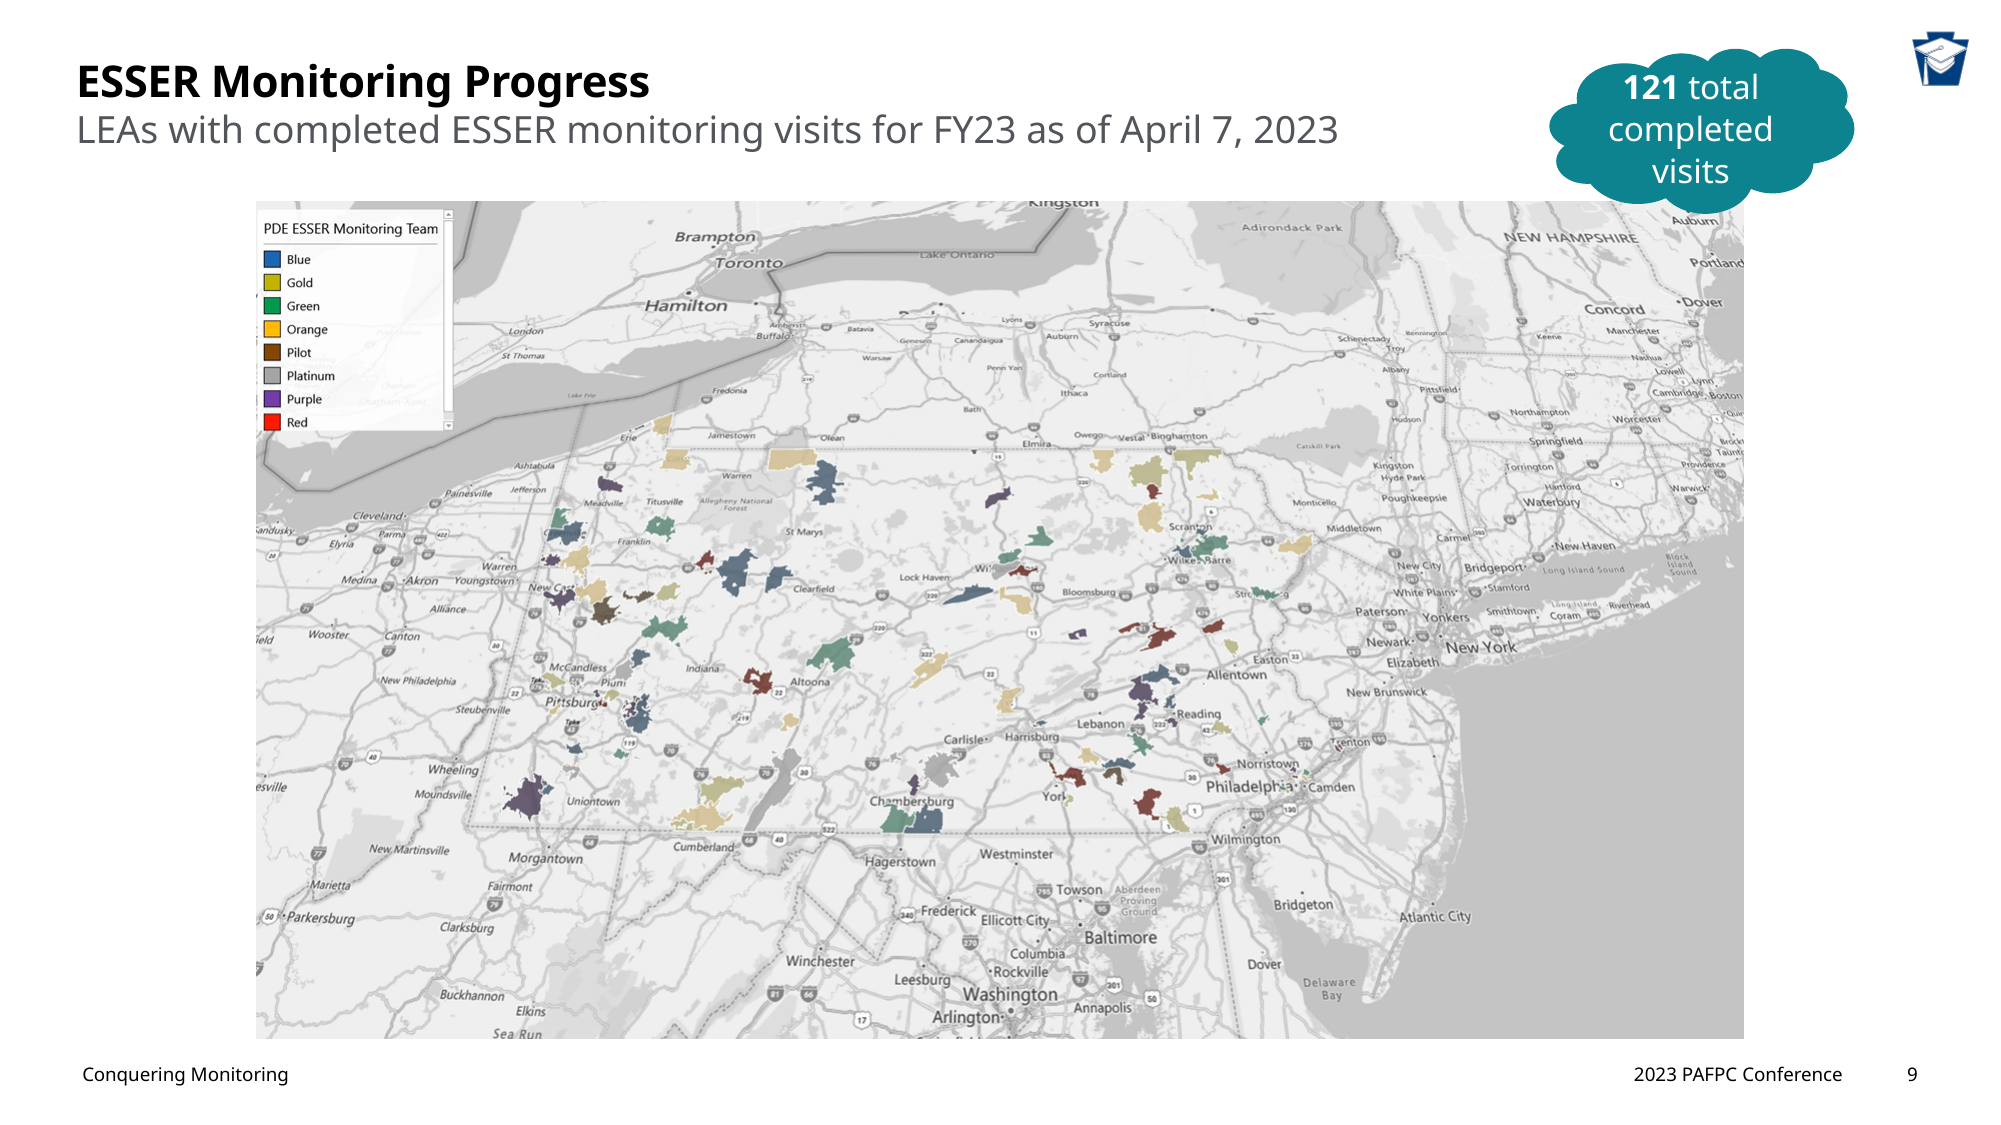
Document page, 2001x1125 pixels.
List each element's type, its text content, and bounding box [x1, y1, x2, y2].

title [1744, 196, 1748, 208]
title ESSER Monitoring Progress LEAs with completed ESSER monitoring visits for FY23 as of April 7, 2023 [72, 48, 1731, 242]
text_box 121 total completed visits [1549, 48, 1855, 200]
picture [1904, 21, 1977, 93]
picture [256, 200, 1744, 1039]
